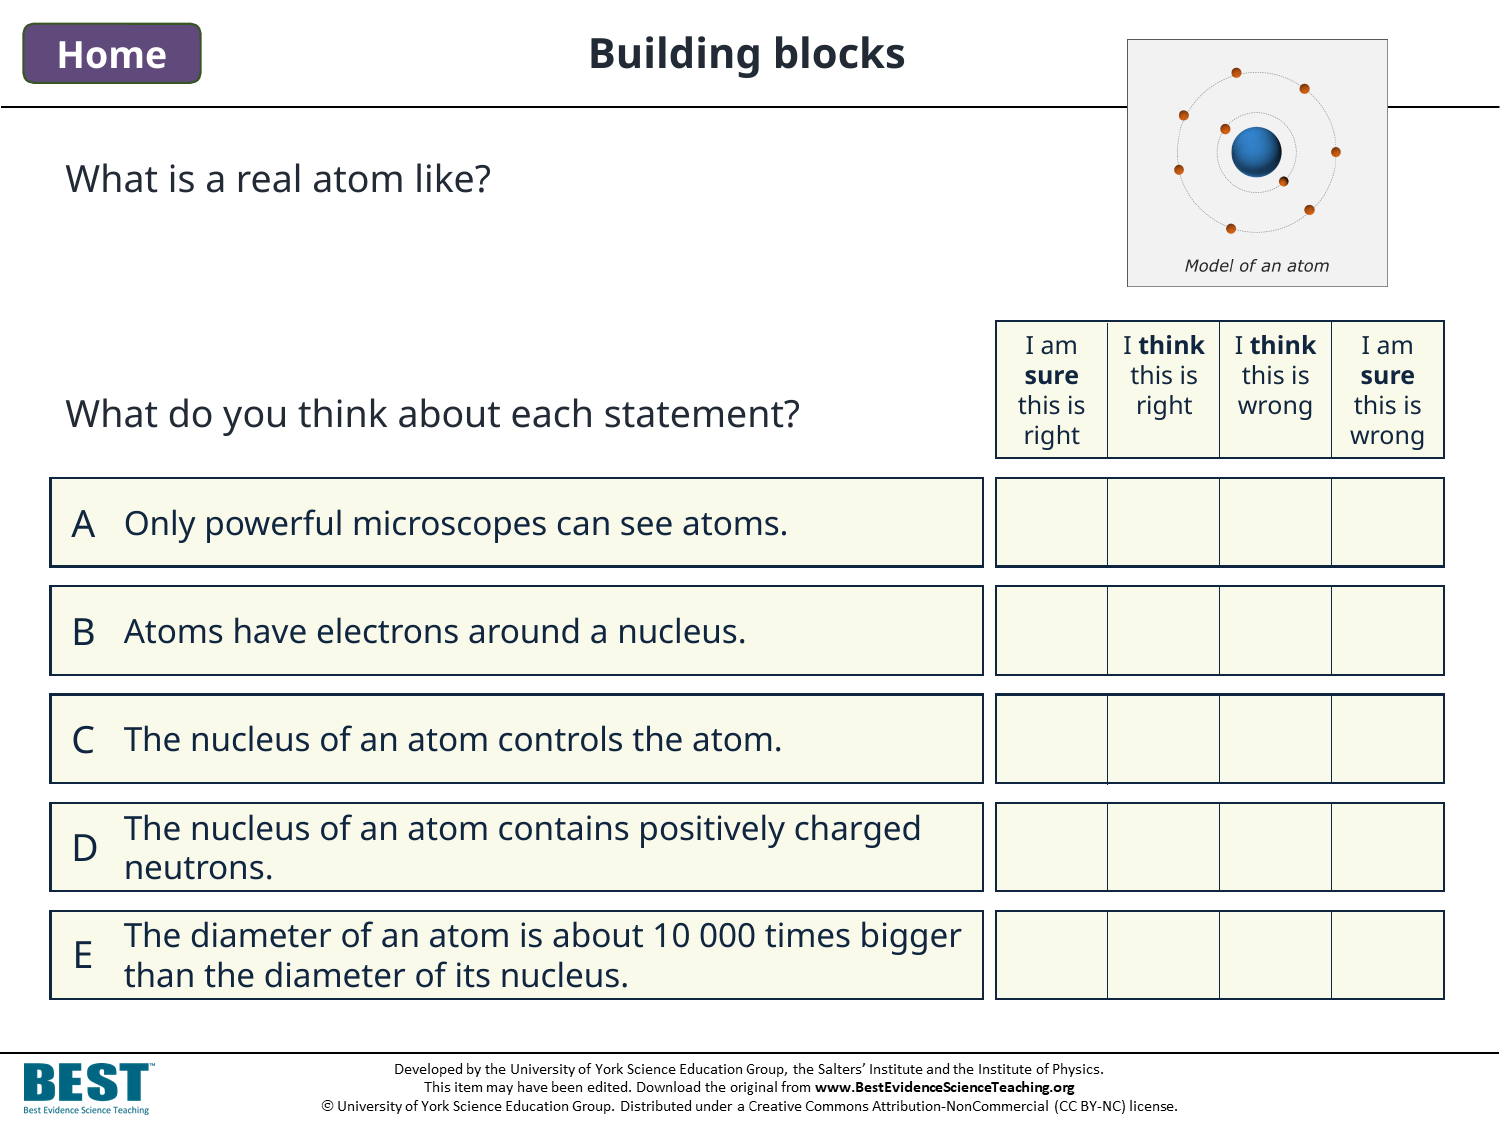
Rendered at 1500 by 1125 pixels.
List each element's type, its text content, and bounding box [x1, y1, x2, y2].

text_box Building blocks [23, 4, 1471, 99]
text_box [995, 802, 1444, 892]
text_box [995, 477, 1444, 568]
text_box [995, 586, 1444, 676]
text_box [995, 321, 1444, 459]
text_box Home [22, 22, 202, 84]
picture [0, 39, 1500, 1125]
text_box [995, 910, 1444, 1001]
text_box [995, 694, 1444, 785]
